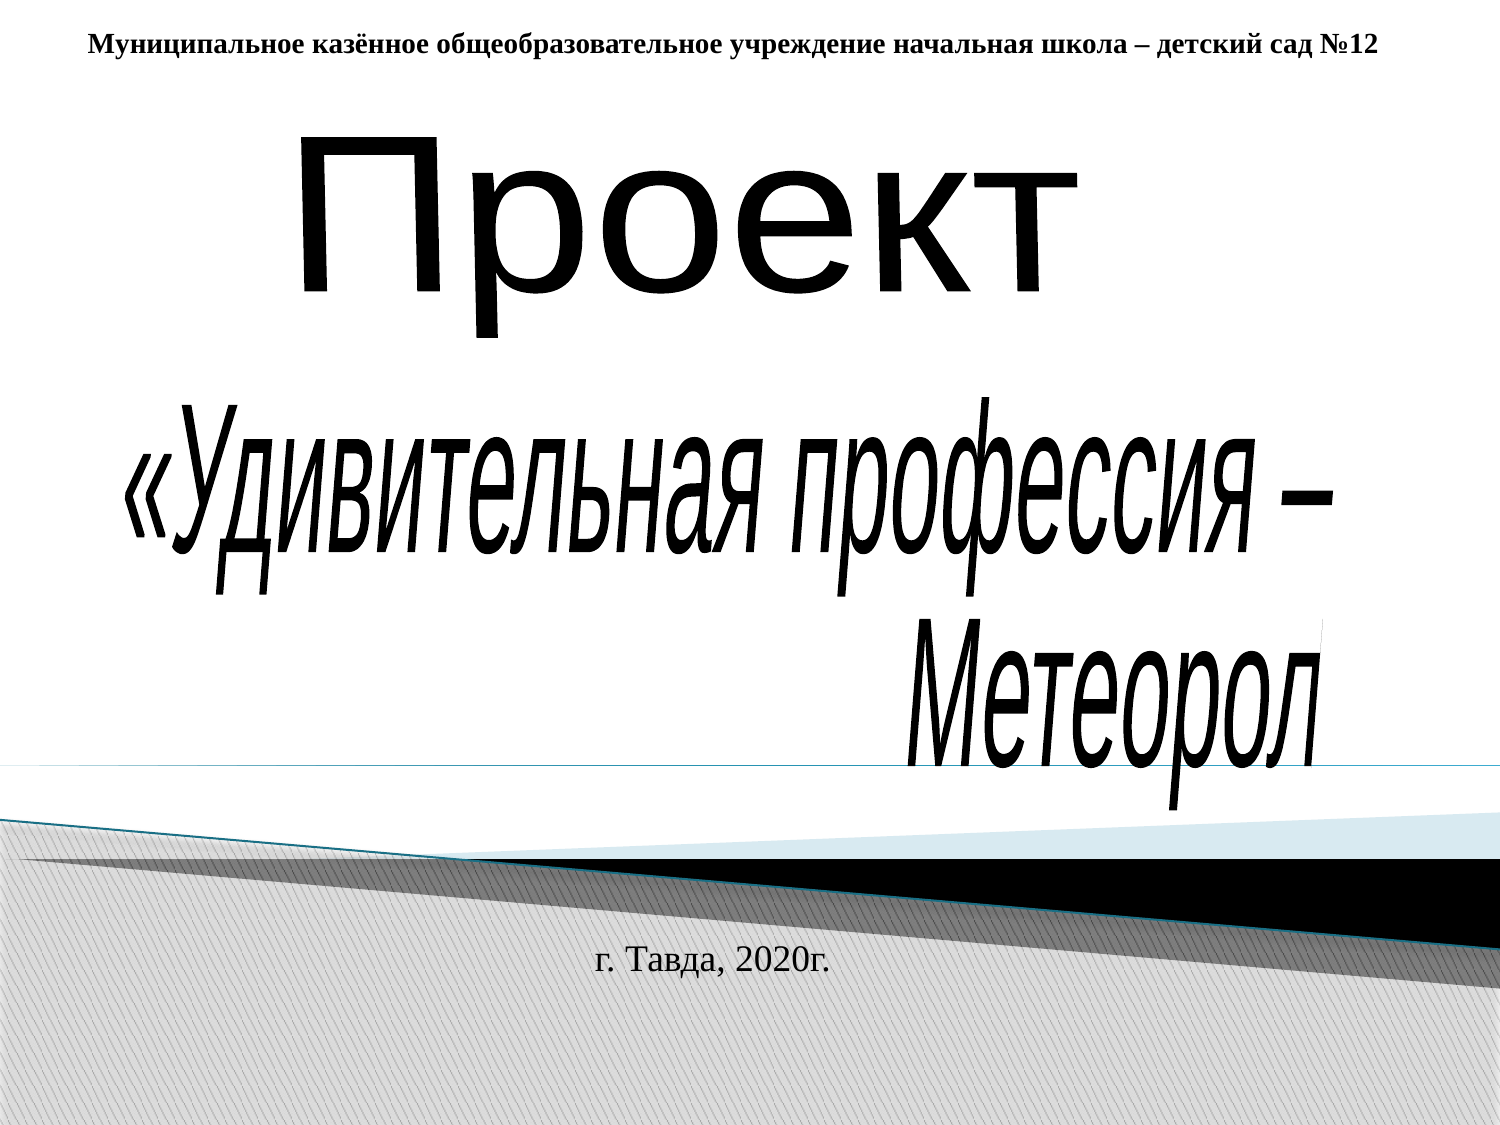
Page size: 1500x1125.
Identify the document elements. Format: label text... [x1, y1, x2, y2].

picture [1388, 941, 1500, 989]
title Муниципальное казённое общеобразовательное учреждение начальная школа – детский сад №12 [29, 0, 1471, 138]
picture [5, 859, 112, 868]
subtitle г. Тавда, 2020г. [112, 751, 1388, 988]
